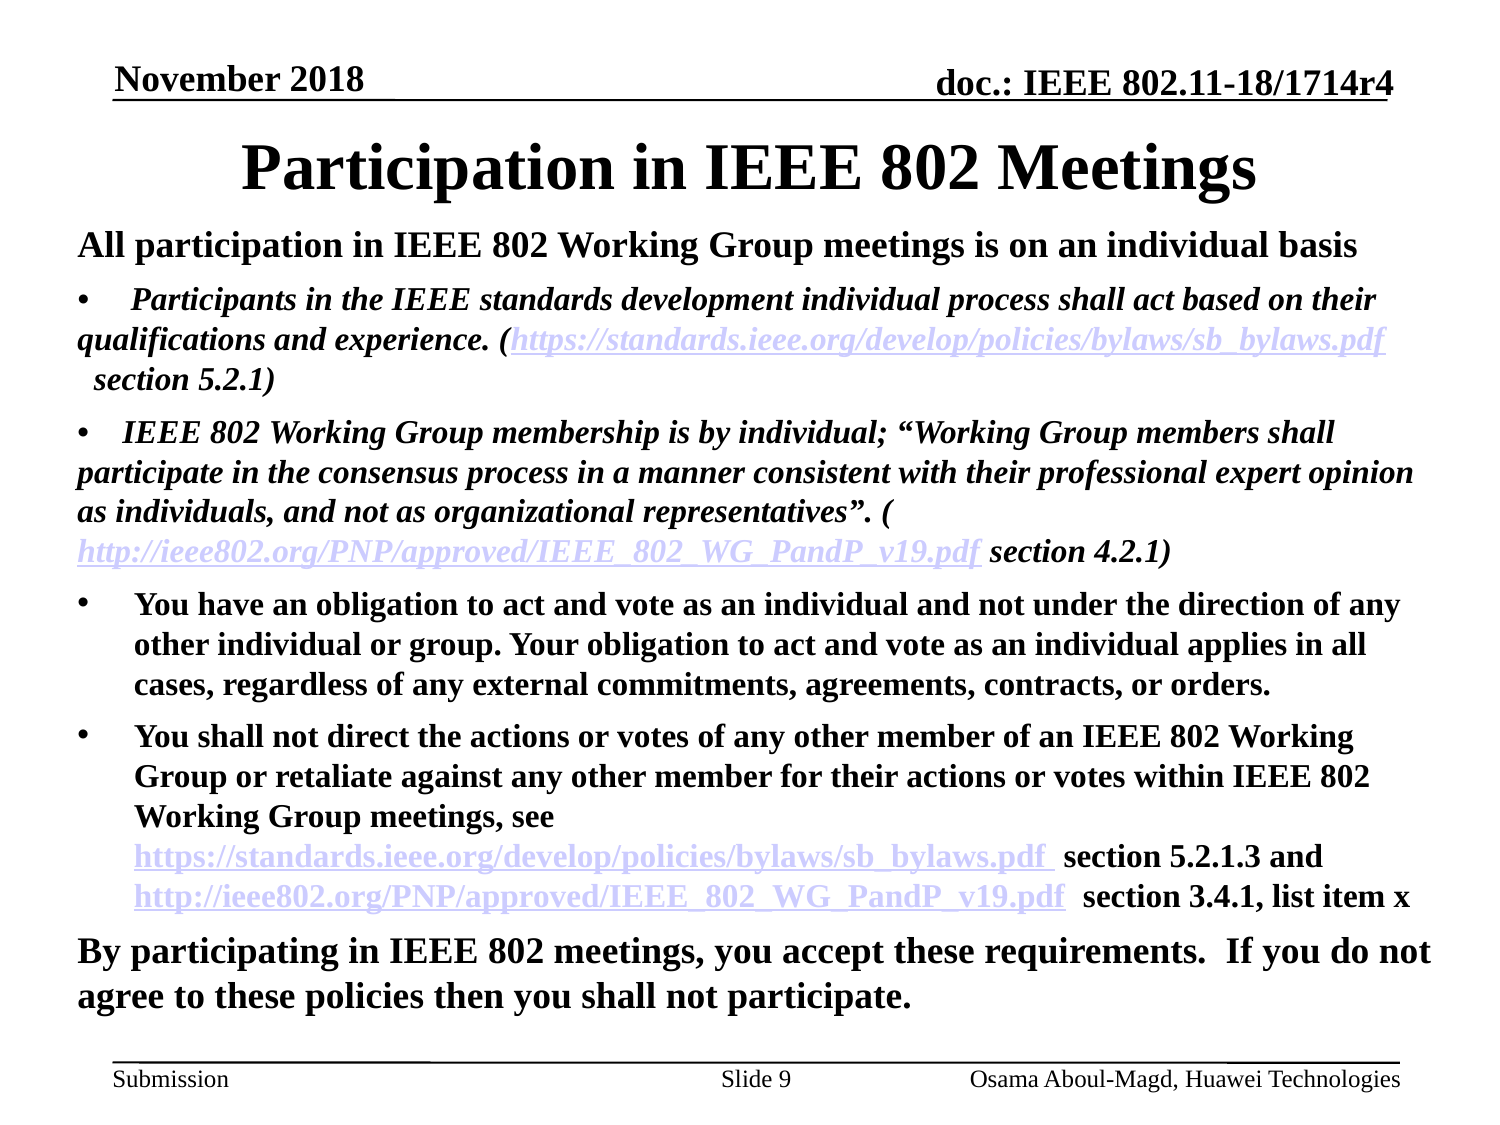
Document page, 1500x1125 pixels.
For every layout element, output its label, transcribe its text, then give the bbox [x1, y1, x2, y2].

title Participation in IEEE 802 Meetings [112, 112, 1388, 212]
slide_number Slide 9 [712, 1061, 800, 1123]
footer Osama Aboul-Magd, Huawei Technologies [878, 1061, 1402, 1093]
list All participation in IEEE 802 Working Group meetings is on an individual basis • Participants in the IEEE standards development individual process shall act based on their qualifications and experience. (https://standards.ieee.org/develop/policies/bylaws/sb_bylaws.pdf section 5.2.1) • IEEE 802 Working Group membership is by individual; “Working Group members shall participate in the consensus process in a manner consistent with their professional expert opinion as individuals, and not as organizational representatives”. (http://ieee802.org/PNP/approved/IEEE_802_WG_PandP_v19.pdf section 4.2.1) You have an obligation to act and vote as an individual and not under the direction of any other individual or group. Your obligation to act and vote as an individual applies in all cases, regardless of any external commitments, agreements, contracts, or orders. You shall not direct the actions or votes of any other member of an IEEE 802 Working Group or retaliate against any other member for their actions or votes within IEEE 802 Working Group meetings, see https://standards.ieee.org/develop/policies/bylaws/sb_bylaws.pdf section 5.2.1.3 and http://ieee802.org/PNP/approved/IEEE_802_WG_PandP_v19.pdf section 3.4.1, list item x By participating in IEEE 802 meetings, you accept these requirements. If you do not agree to these policies then you shall not participate. [62, 212, 1451, 888]
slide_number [114, 54, 423, 100]
